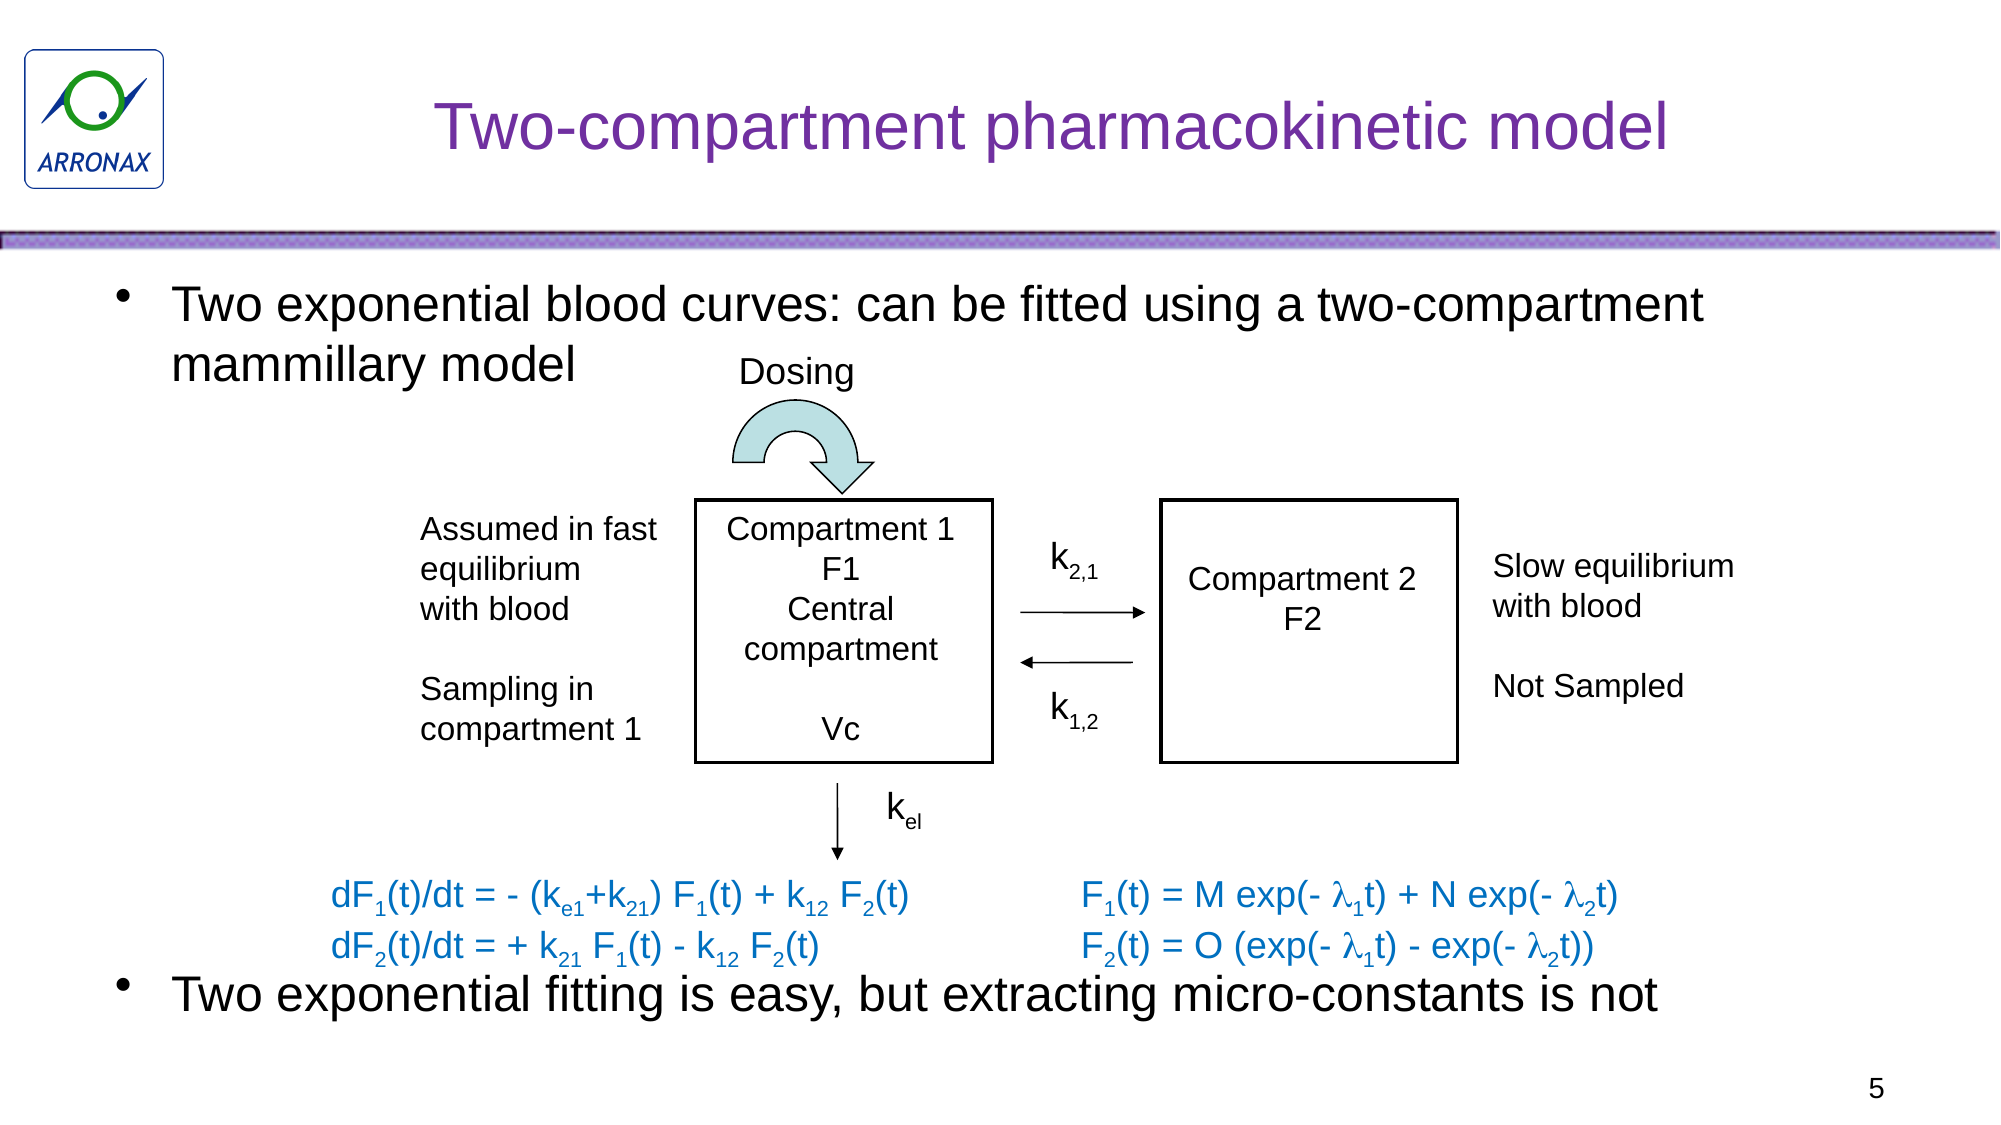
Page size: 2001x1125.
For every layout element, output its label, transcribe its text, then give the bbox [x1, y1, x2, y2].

text_box Compartment 1 F1 Central compartment Vc [711, 499, 971, 755]
text_box k2,1 [1035, 524, 1114, 591]
title Two-compartment pharmacokinetic model [202, 45, 1900, 200]
text_box [1020, 656, 1133, 669]
text_box [831, 783, 844, 861]
text_box Slow equilibrium with blood Not Sampled [1477, 536, 1751, 712]
text_box kel [871, 774, 937, 841]
slide_number 5 [1433, 1061, 1901, 1113]
text_box [695, 500, 993, 763]
text_box [1160, 500, 1458, 763]
text_box Assumed in fast equilibrium with blood Sampling in compartment 1 [405, 499, 673, 755]
text_box k1,2 [1035, 674, 1114, 741]
picture [0, 225, 2000, 263]
text_box dF1(t)/dt = - (ke1+k21) F1(t) + k12 F2(t) F1(t) = M exp(- 1t) + N exp(- 2t) dF2(t)/dt = + k21 F1(t) - k12 F2(t) F2(t) = O (exp(- 1t) - exp(- 2t)) [316, 862, 1700, 980]
text_box Compartment 2 F2 [1173, 549, 1433, 645]
text_box Dosing [723, 339, 870, 400]
text_box [732, 400, 874, 494]
list Two exponential blood curves: can be fitted using a two-compartment mammillary model Two exponential fitting is easy, but extracting micro-constants is not [99, 263, 1900, 1007]
picture [24, 49, 164, 189]
text_box [1020, 606, 1146, 619]
